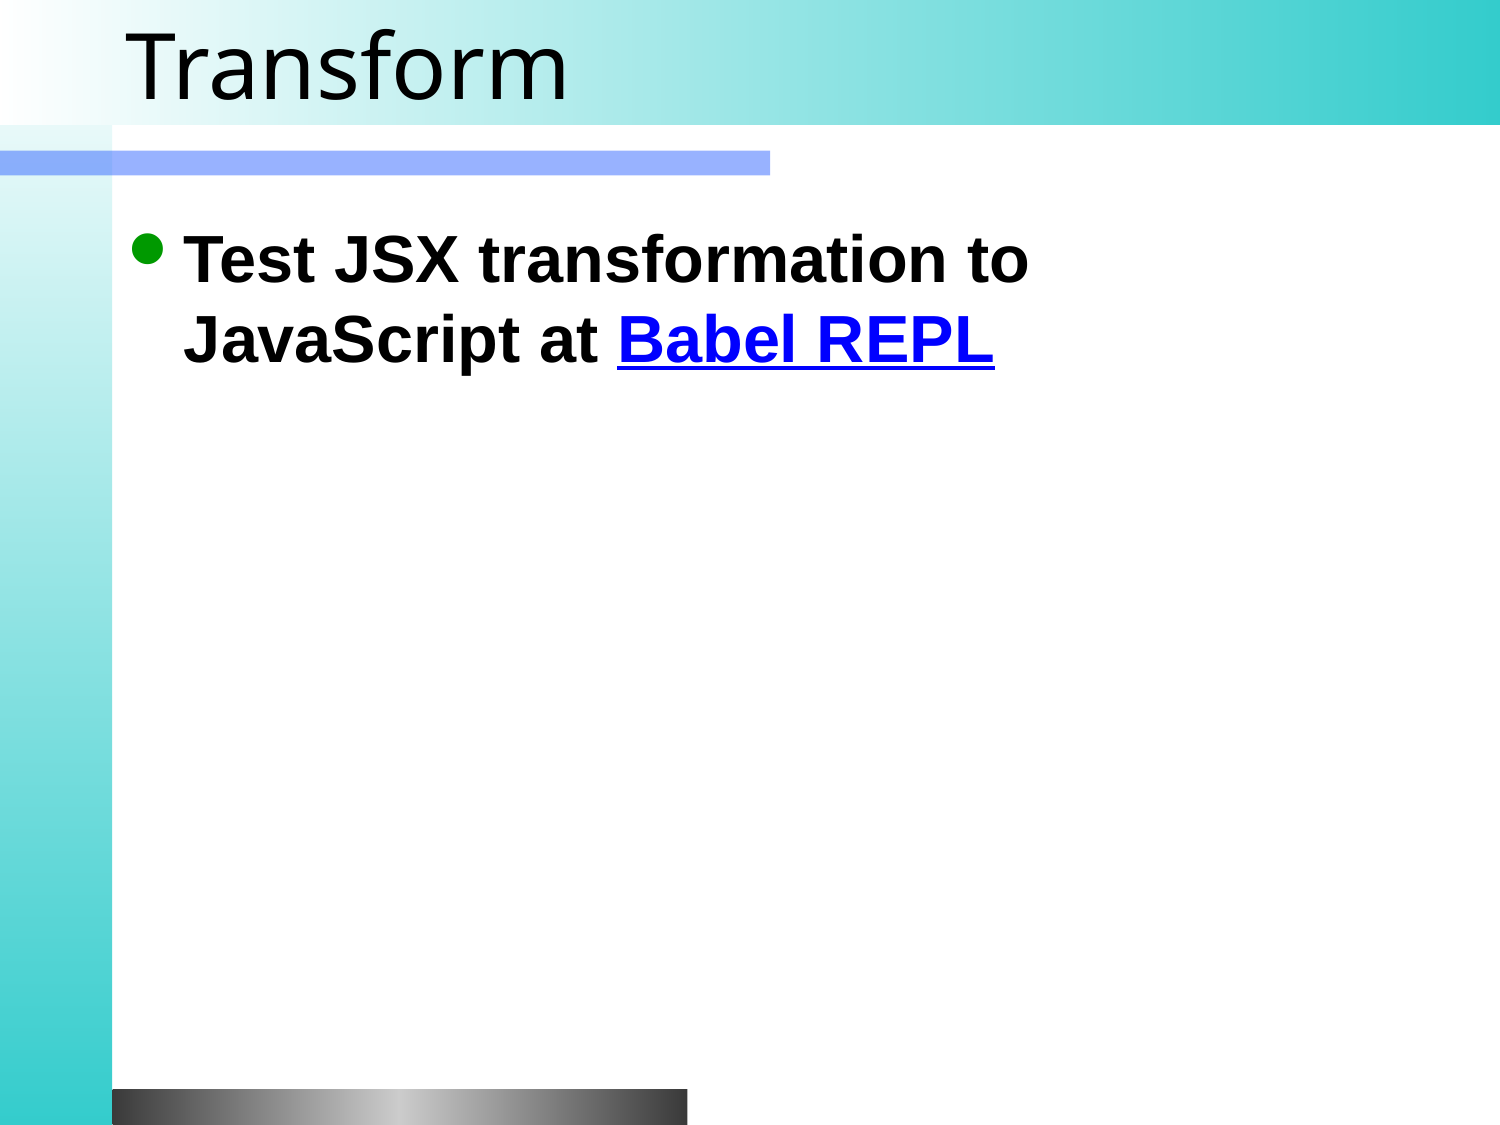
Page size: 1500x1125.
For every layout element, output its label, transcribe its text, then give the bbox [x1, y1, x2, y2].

title Transform [110, 0, 1388, 127]
list Test JSX transformation to JavaScript at Babel REPL [112, 208, 1388, 1072]
